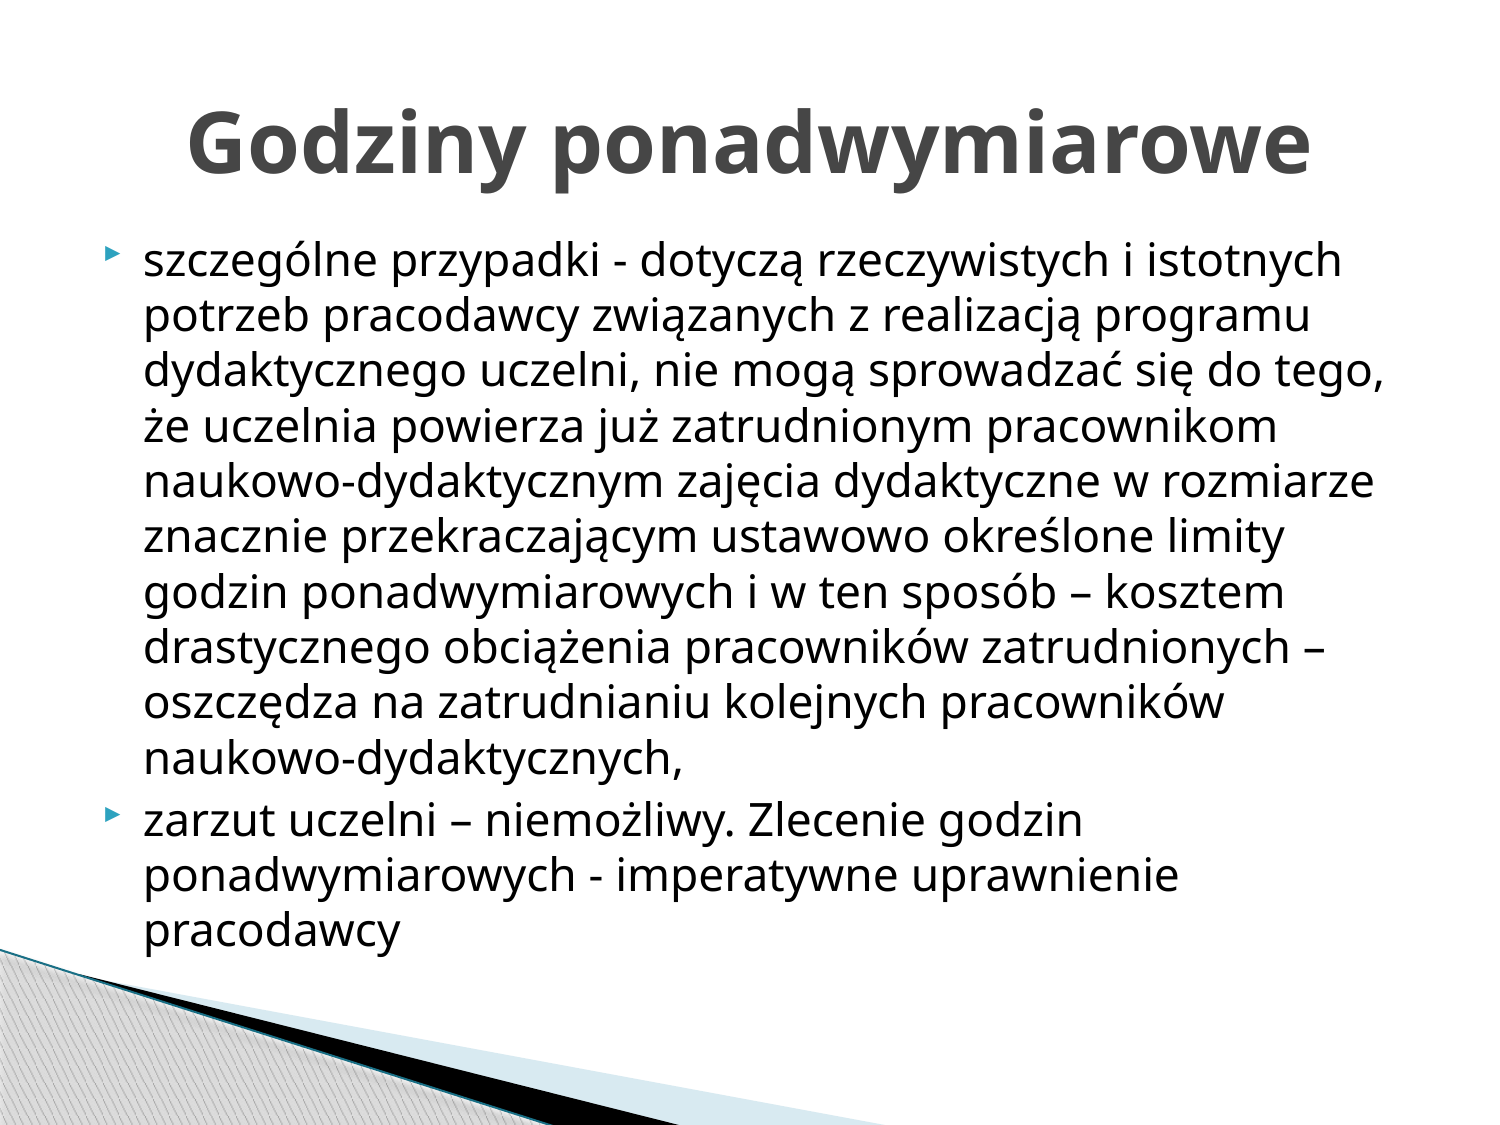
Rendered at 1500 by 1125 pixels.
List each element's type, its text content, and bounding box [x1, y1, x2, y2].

list szczególne przypadki - dotyczą rzeczywistych i istotnych potrzeb pracodawcy związanych z realizacją programu dydaktycznego uczelni, nie mogą sprowadzać się do tego, że uczelnia powierza już zatrudnionym pracownikom naukowo-dydaktycznym zajęcia dydaktyczne w rozmiarze znacznie przekraczającym ustawowo określone limity godzin ponadwymiarowych i w ten sposób – kosztem drastycznego obciążenia pracowników zatrudnionych – oszczędza na zatrudnianiu kolejnych pracowników naukowo-dydaktycznych, zarzut uczelni – niemożliwy. Zlecenie godzin ponadwymiarowych - imperatywne uprawnienie pracodawcy [70, 222, 1421, 966]
title Godziny ponadwymiarowe [75, 45, 1425, 233]
